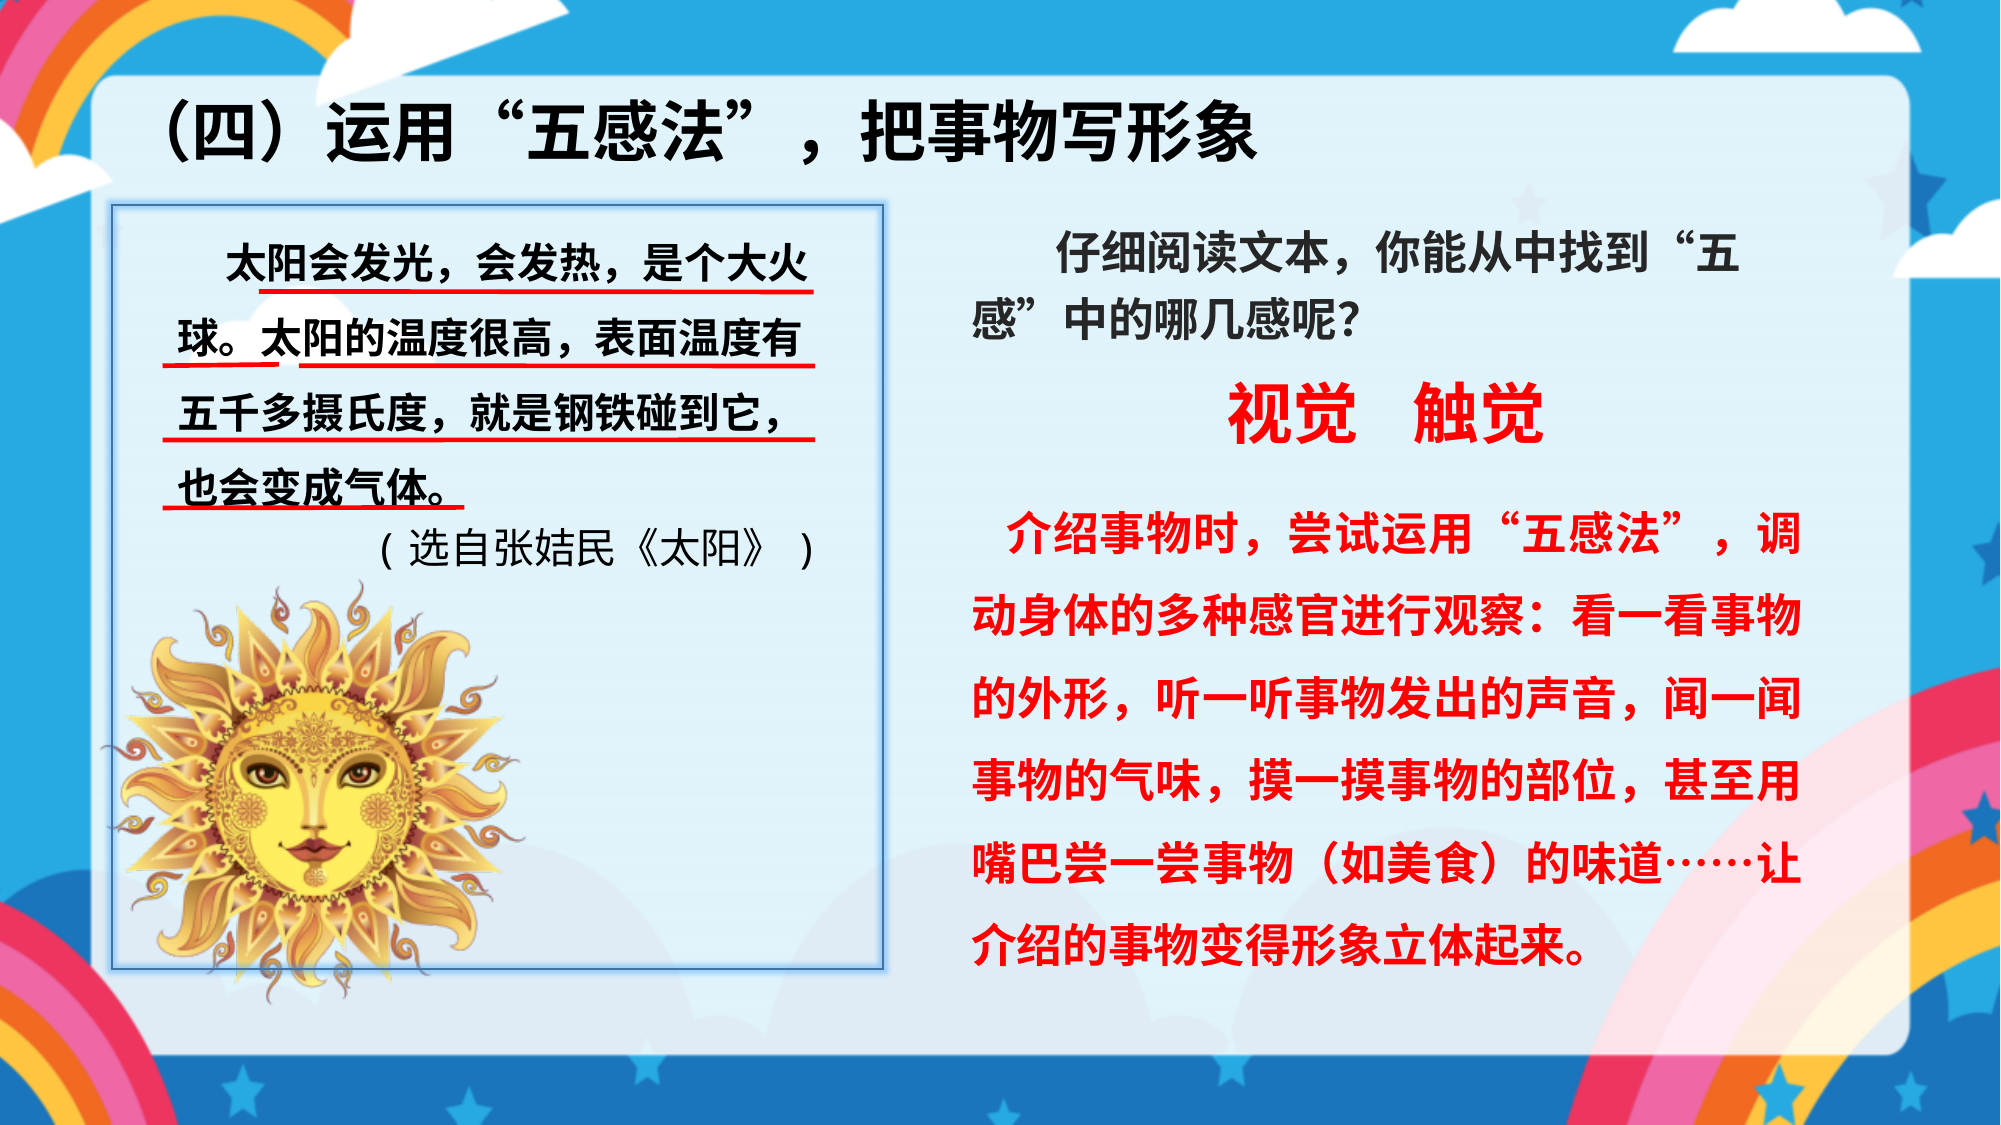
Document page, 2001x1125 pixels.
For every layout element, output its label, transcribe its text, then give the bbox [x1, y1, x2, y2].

text_box 触觉 [1398, 364, 1608, 459]
text_box 仔细阅读文本，你能从中找到“五感”中的哪几感呢？ [956, 204, 1842, 353]
text_box （四）运用“五感法”，把事物写形象 [110, 82, 1362, 178]
text_box [111, 204, 884, 970]
text_box 视觉 [1211, 364, 1398, 459]
text_box 介绍事物时，尝试运用“五感法”，调动身体的多种感官进行观察：看一看事物的外形，听一听事物发出的声音，闻一闻事物的气味，摸一摸事物的部位，甚至用嘴巴尝一尝事物（如美食）的味道……让介绍的事物变得形象立体起来。 [956, 469, 1817, 980]
picture [0, 0, 2001, 1125]
